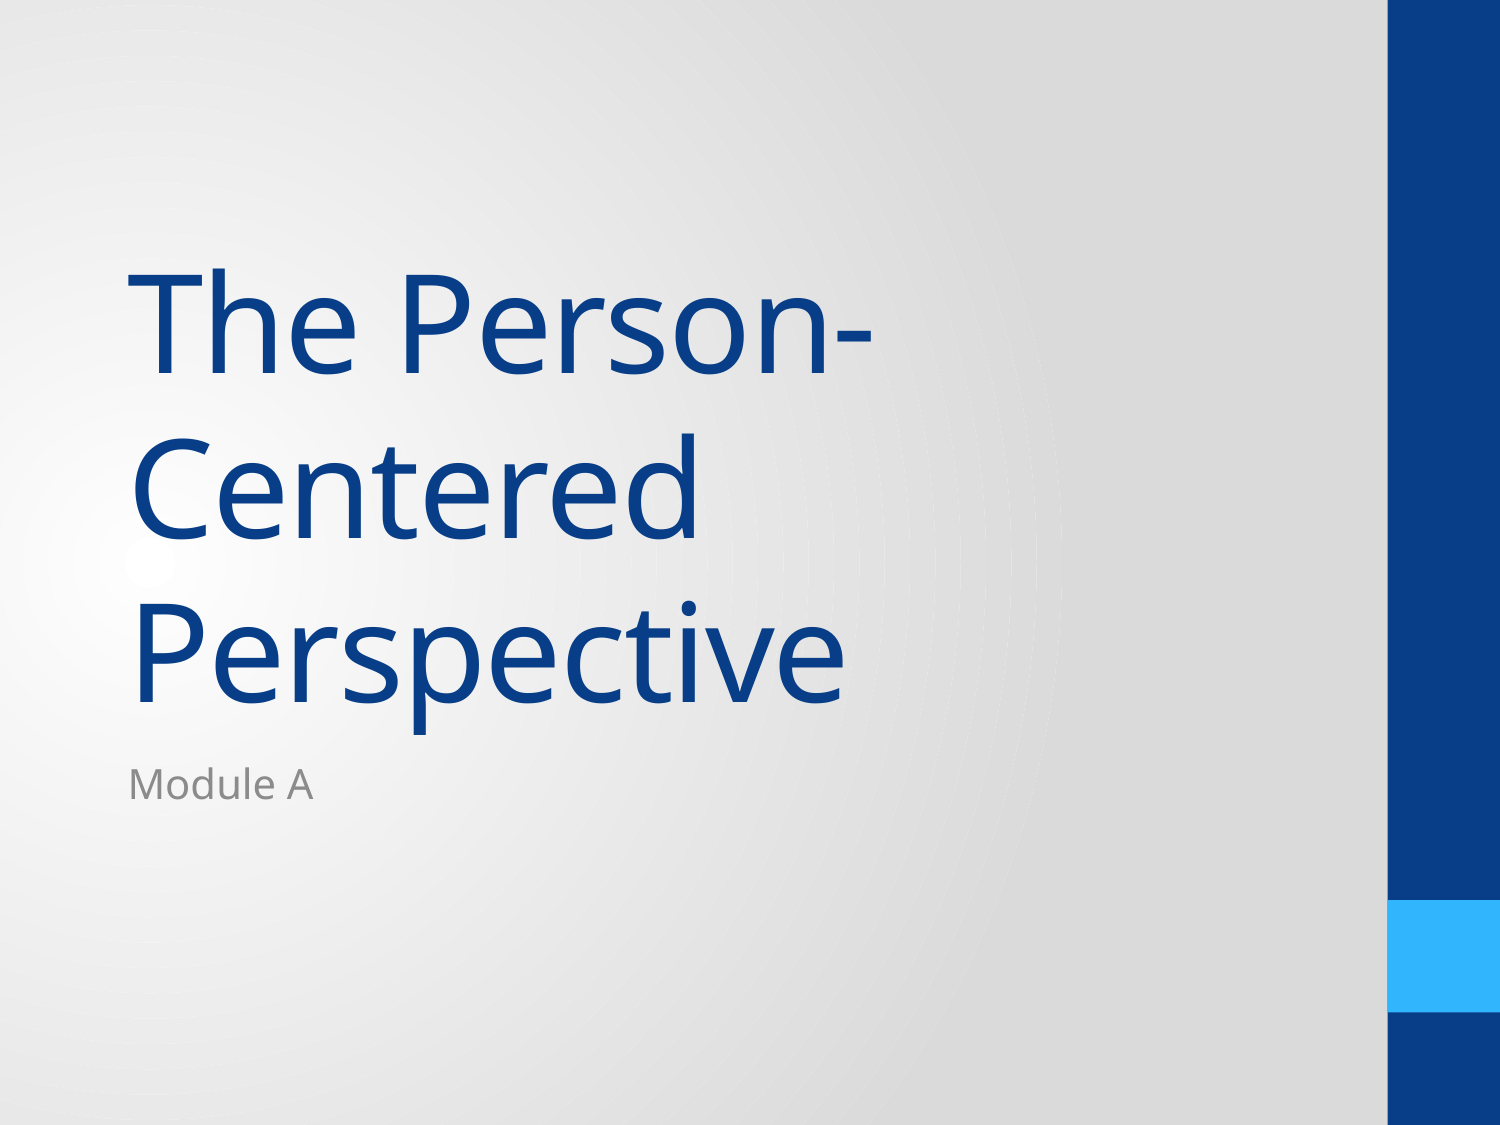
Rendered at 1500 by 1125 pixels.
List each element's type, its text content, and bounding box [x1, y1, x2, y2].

title The Person- Centered Perspective [112, 312, 1350, 738]
subtitle Module A [112, 750, 1173, 925]
